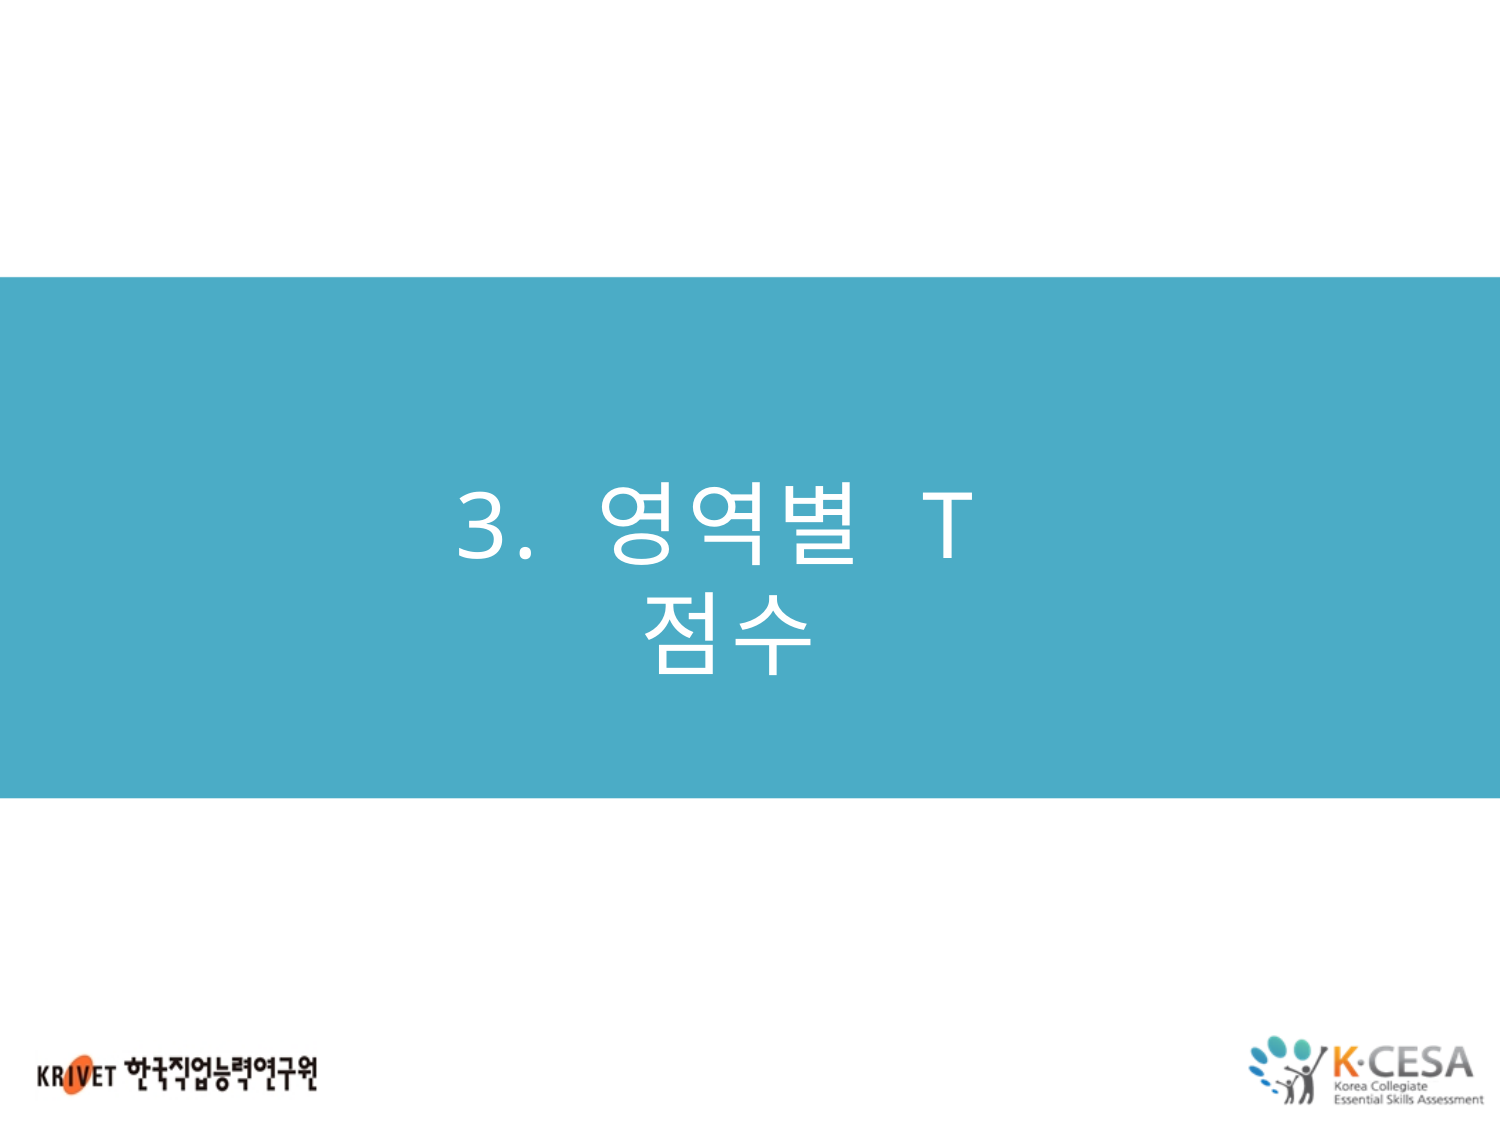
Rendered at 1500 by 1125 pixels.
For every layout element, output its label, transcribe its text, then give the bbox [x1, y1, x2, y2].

text_box 3. 영역별 T점수 [354, 459, 1103, 695]
picture [0, 0, 1500, 1125]
